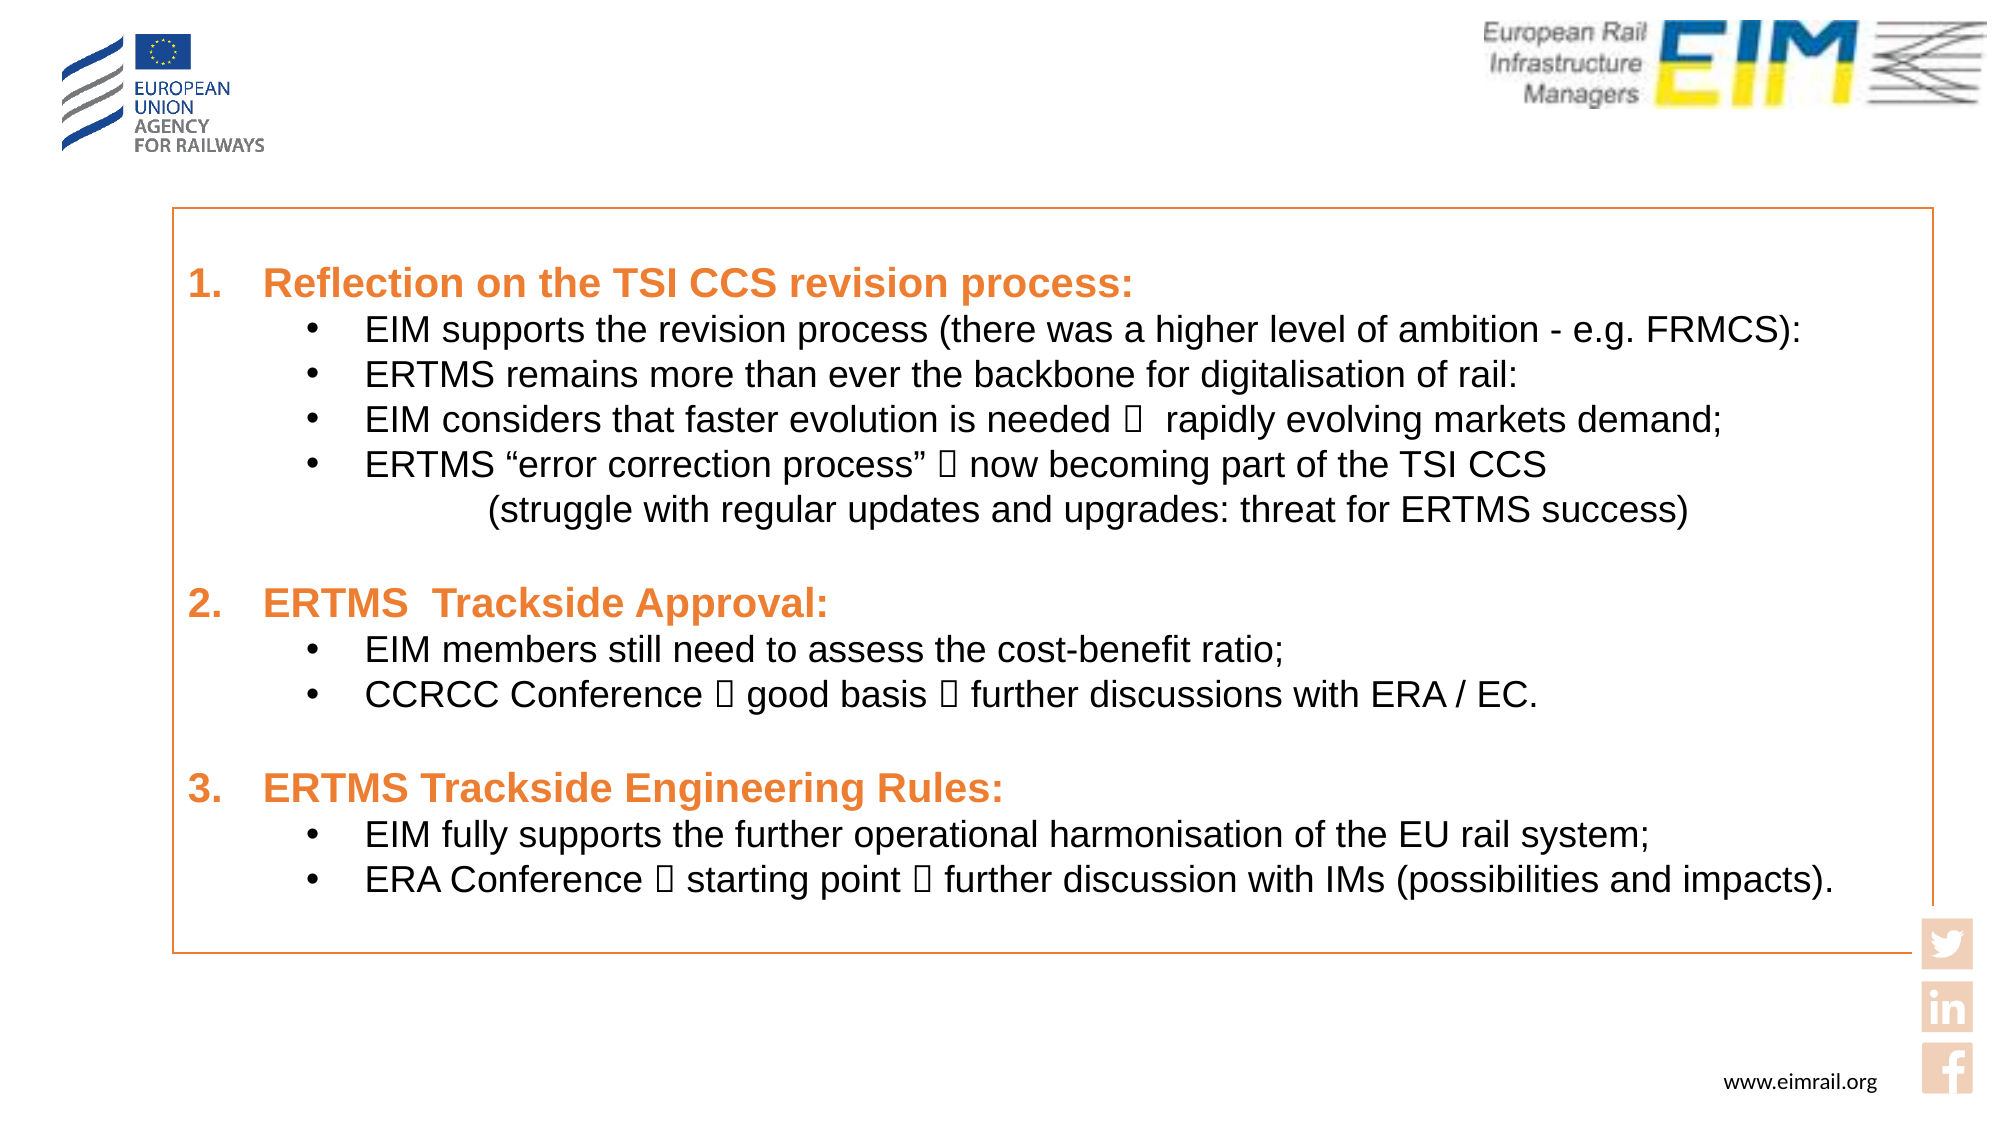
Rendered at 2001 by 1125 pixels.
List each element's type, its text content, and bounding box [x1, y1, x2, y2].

picture [1484, 20, 1987, 109]
picture [62, 34, 264, 152]
text_box Reflection on the TSI CCS revision process: EIM supports the revision process (there was a higher level of ambition - e.g. FRMCS): ERTMS remains more than ever the backbone for digitalisation of rail: EIM considers that faster evolution is needed  rapidly evolving markets demand; ERTMS “error correction process”  now becoming part of the TSI CCS (struggle with regular updates and upgrades: threat for ERTMS success) ERTMS Trackside Approval: EIM members still need to assess the cost-benefit ratio; CCRCC Conference  good basis  further discussions with ERA / EC. ERTMS Trackside Engineering Rules: EIM fully supports the further operational harmonisation of the EU rail system; ERA Conference  starting point  further discussion with IMs (possibilities and impacts). [172, 207, 1934, 954]
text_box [1708, 905, 2000, 1105]
